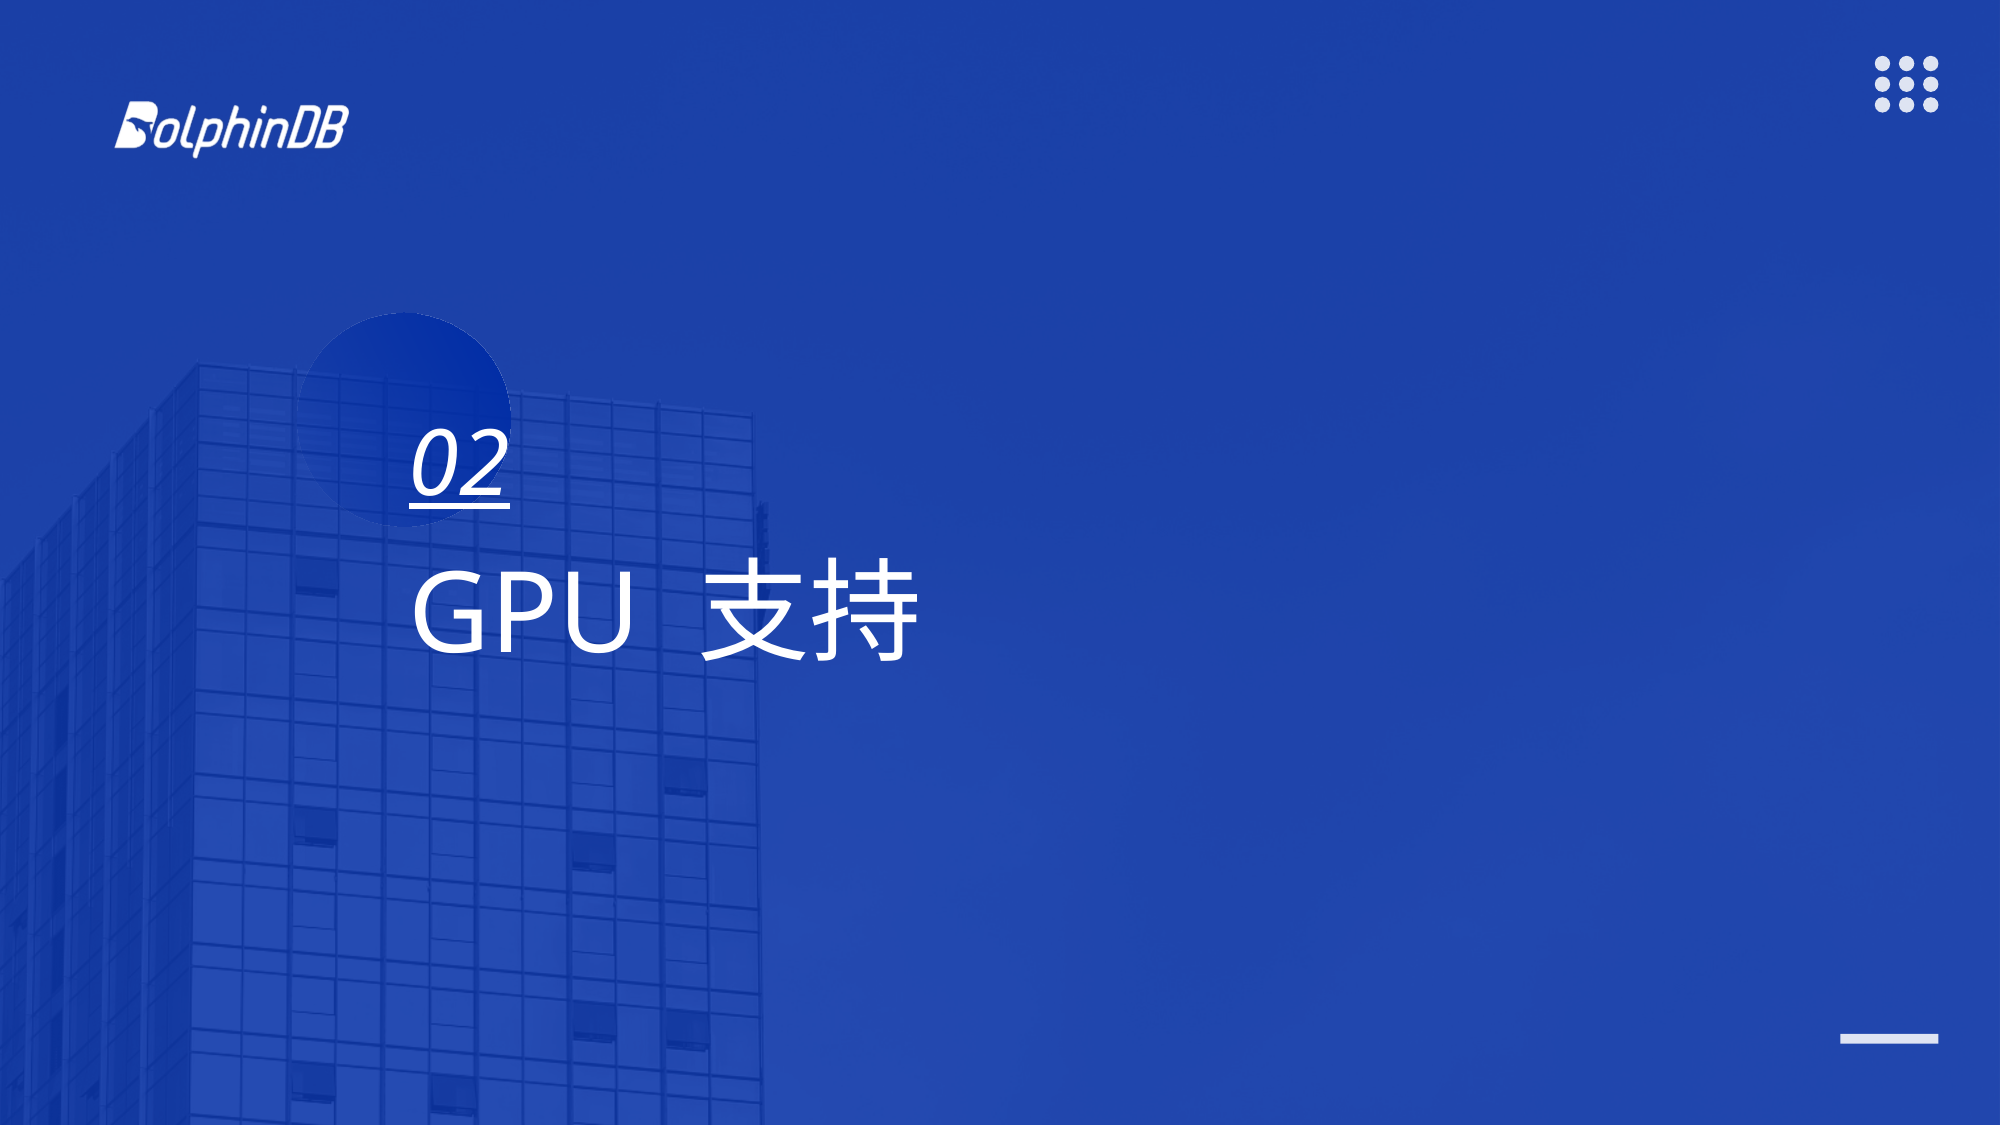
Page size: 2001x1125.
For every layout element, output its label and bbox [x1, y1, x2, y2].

text_box [1874, 55, 1939, 113]
picture [0, 0, 2000, 1125]
